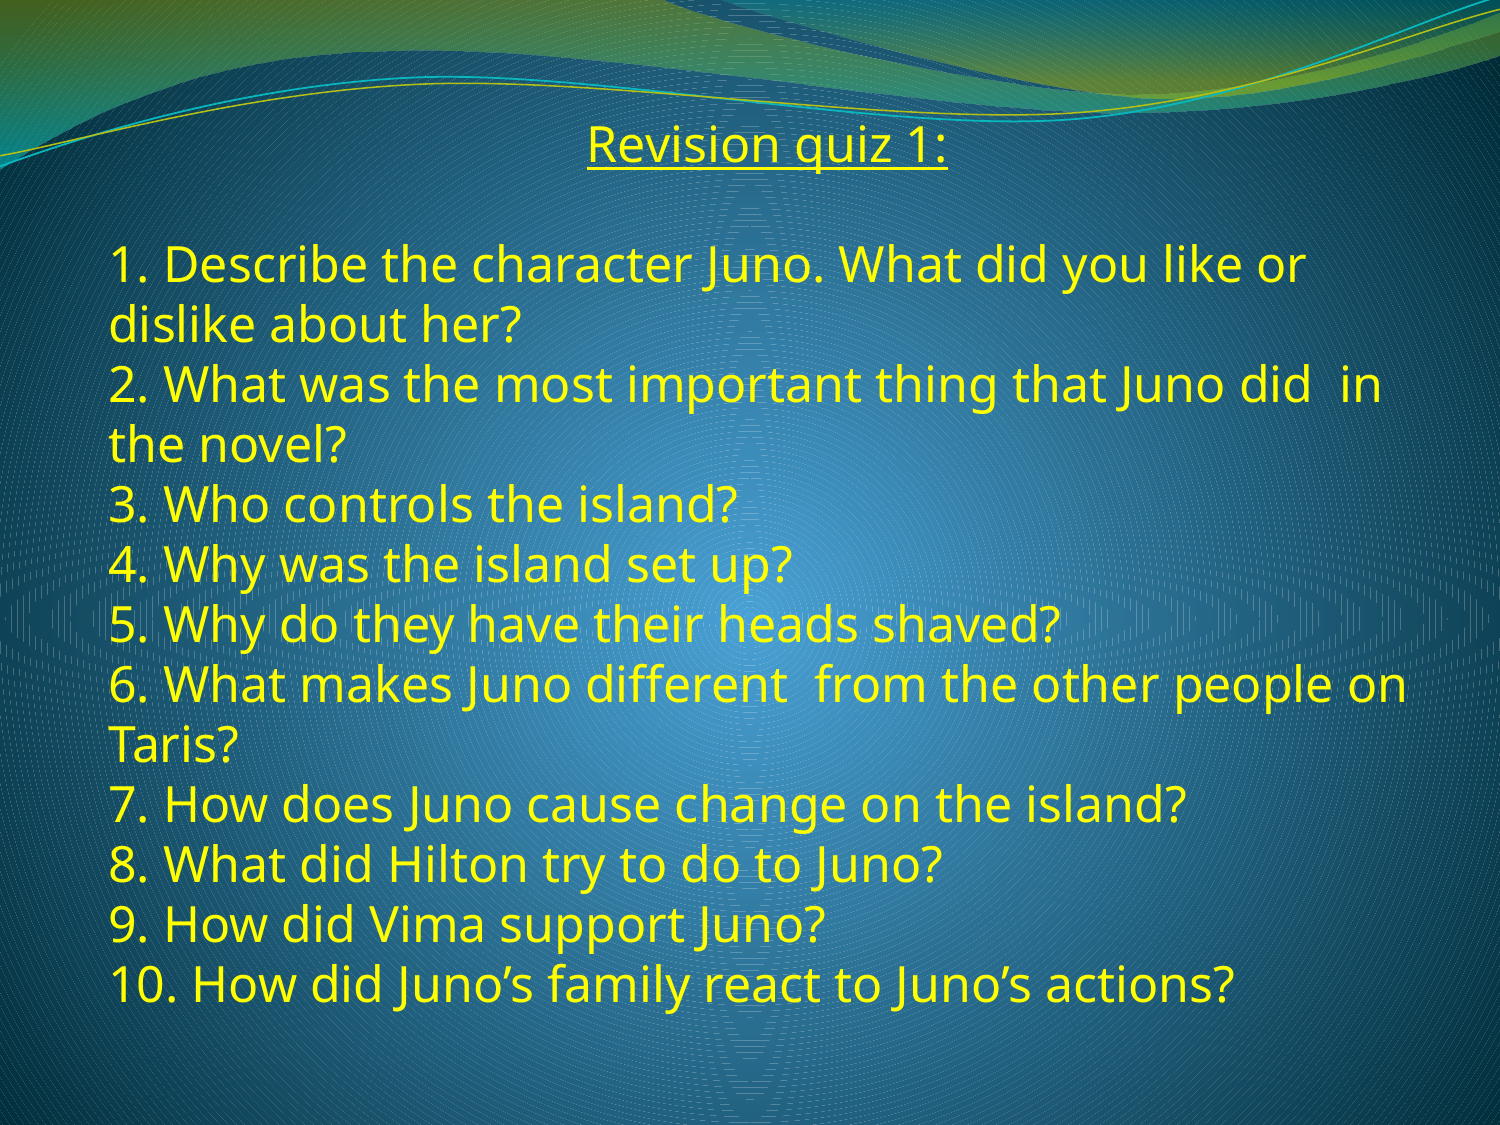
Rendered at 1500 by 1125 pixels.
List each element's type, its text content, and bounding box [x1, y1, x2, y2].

text_box Revision quiz 1: 1. Describe the character Juno. What did you like or dislike about her? 2. What was the most important thing that Juno did in the novel? 3. Who controls the island? 4. Why was the island set up? 5. Why do they have their heads shaved? 6. What makes Juno different from the other people on Taris? 7. How does Juno cause change on the island? 8. What did Hilton try to do to Juno? 9. How did Vima support Juno? 10. How did Juno’s family react to Juno’s actions? [93, 105, 1442, 1081]
